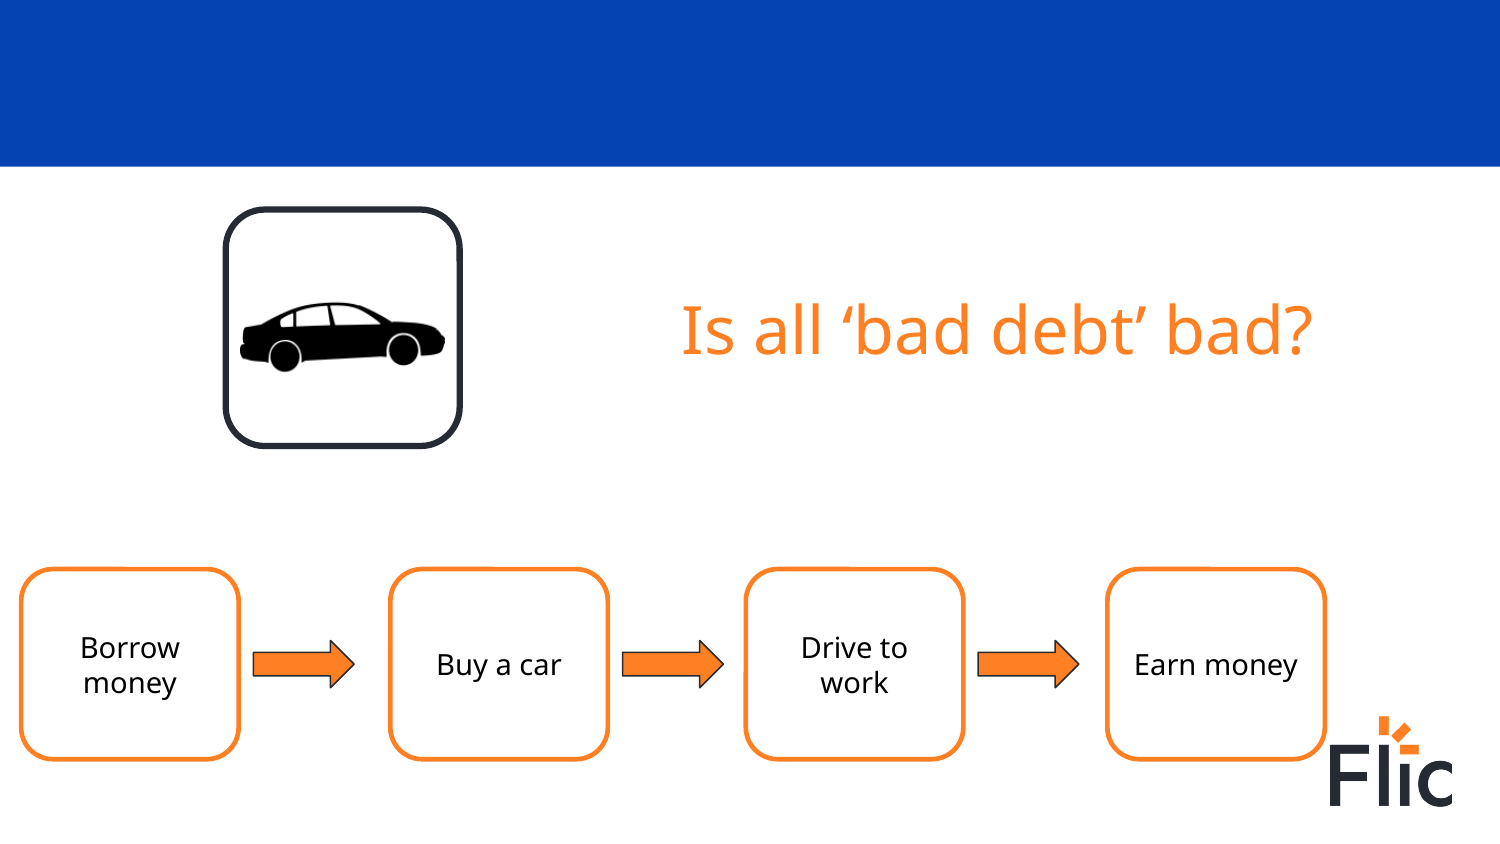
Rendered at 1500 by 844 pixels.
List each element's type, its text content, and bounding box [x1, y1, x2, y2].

text_box Buy a car [390, 569, 608, 760]
text_box [253, 640, 355, 688]
text_box Borrow money [21, 569, 239, 760]
picture [1330, 716, 1452, 807]
text_box Earn money [1107, 569, 1325, 760]
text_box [225, 209, 460, 447]
text_box [622, 640, 724, 688]
text_box [978, 640, 1079, 688]
text_box Is all ‘bad debt’ bad? [544, 285, 1451, 371]
text_box Drive to work [745, 569, 964, 760]
